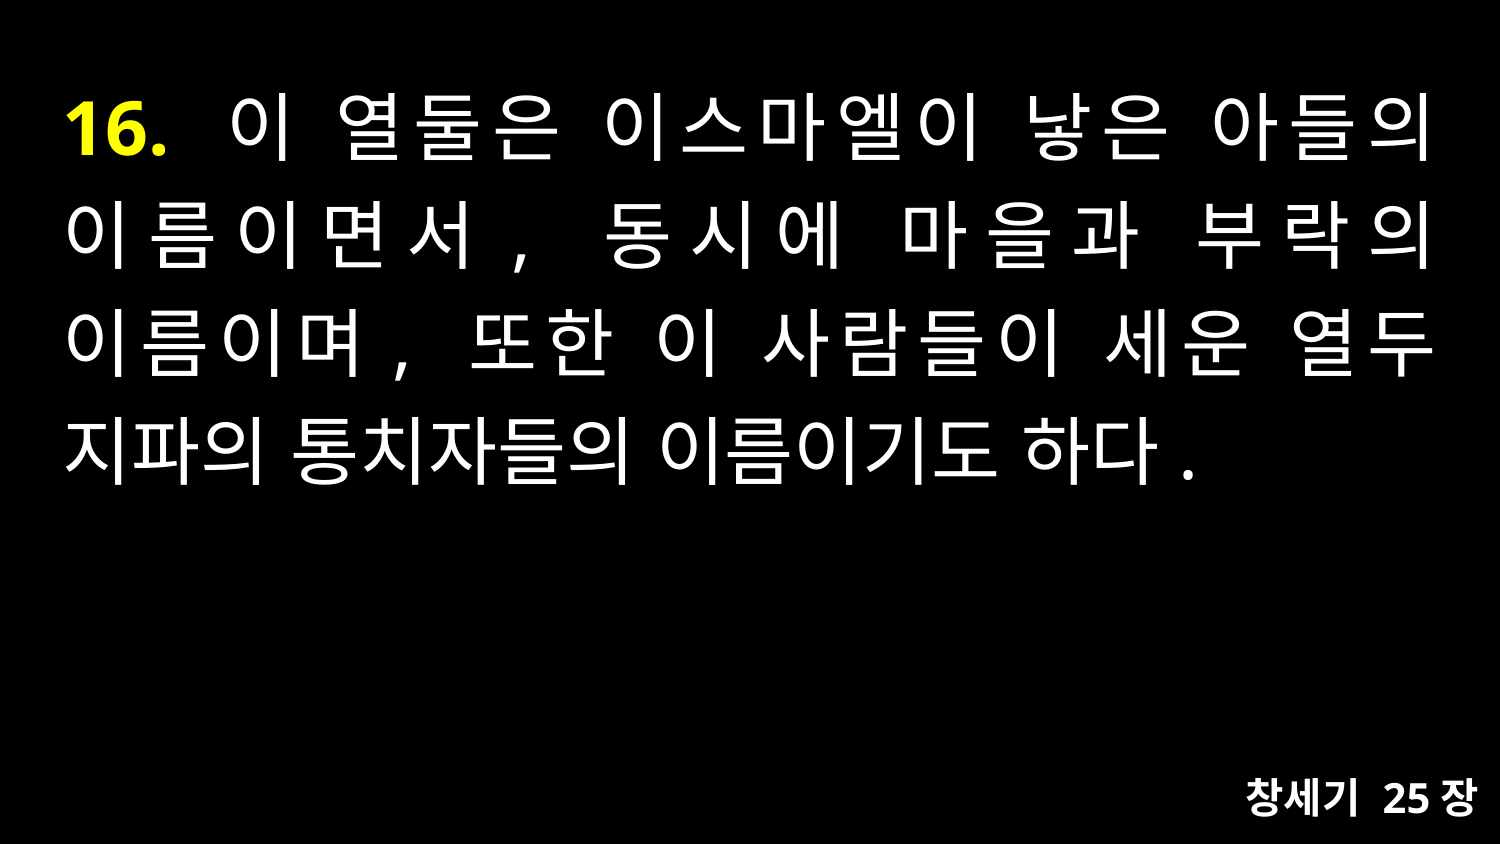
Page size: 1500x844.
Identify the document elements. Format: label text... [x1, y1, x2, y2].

subtitle 창세기 25장 [916, 770, 1500, 844]
title 16. 이 열둘은 이스마엘이 낳은 아들의 이름이면서, 동시에 마을과 부락의 이름이며, 또한 이 사람들이 세운 열두 지파의 통치자들의 이름이기도 하다. [0, 0, 1500, 844]
